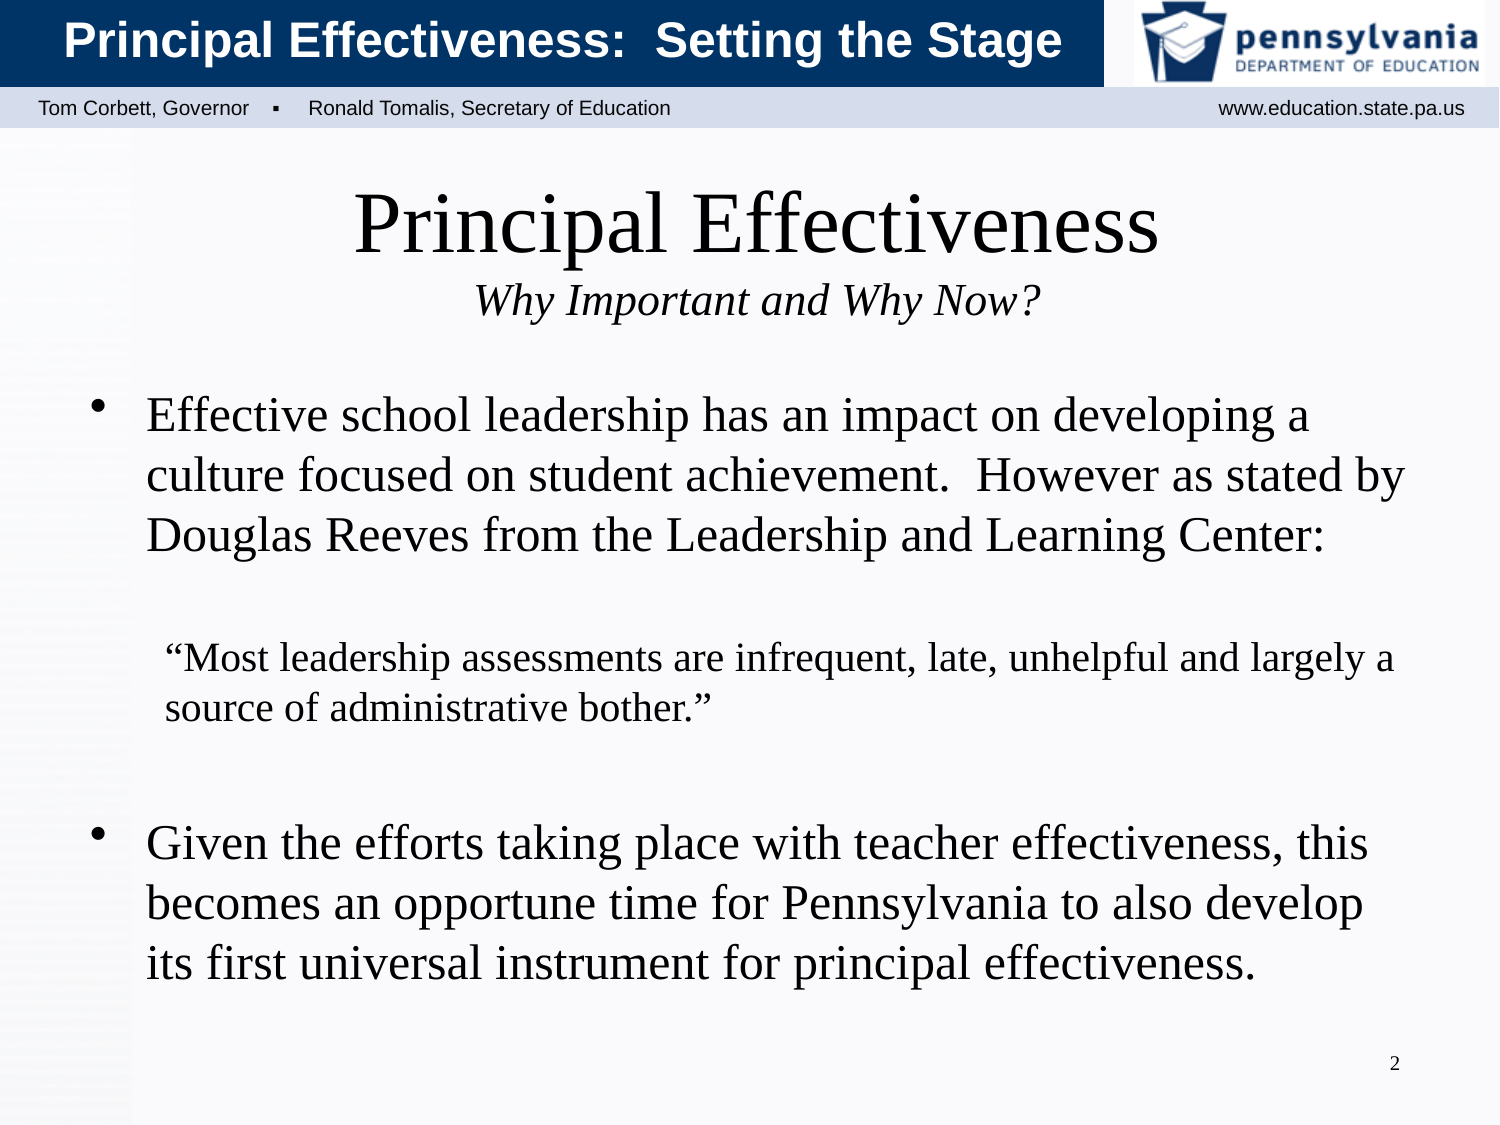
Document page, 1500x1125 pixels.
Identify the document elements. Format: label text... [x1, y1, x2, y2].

text_box 2 [1374, 1042, 1425, 1103]
title Principal Effectiveness Why Important and Why Now? [18, 157, 1496, 354]
picture [0, 0, 1500, 1125]
list Effective school leadership has an impact on developing a culture focused on student achievement. However as stated by Douglas Reeves from the Leadership and Learning Center: “Most leadership assessments are infrequent, late, unhelpful and largely a source of administrative bother.” Given the efforts taking place with teacher effectiveness, this becomes an opportune time for Pennsylvania to also develop its first universal instrument for principal effectiveness. [75, 374, 1425, 1117]
